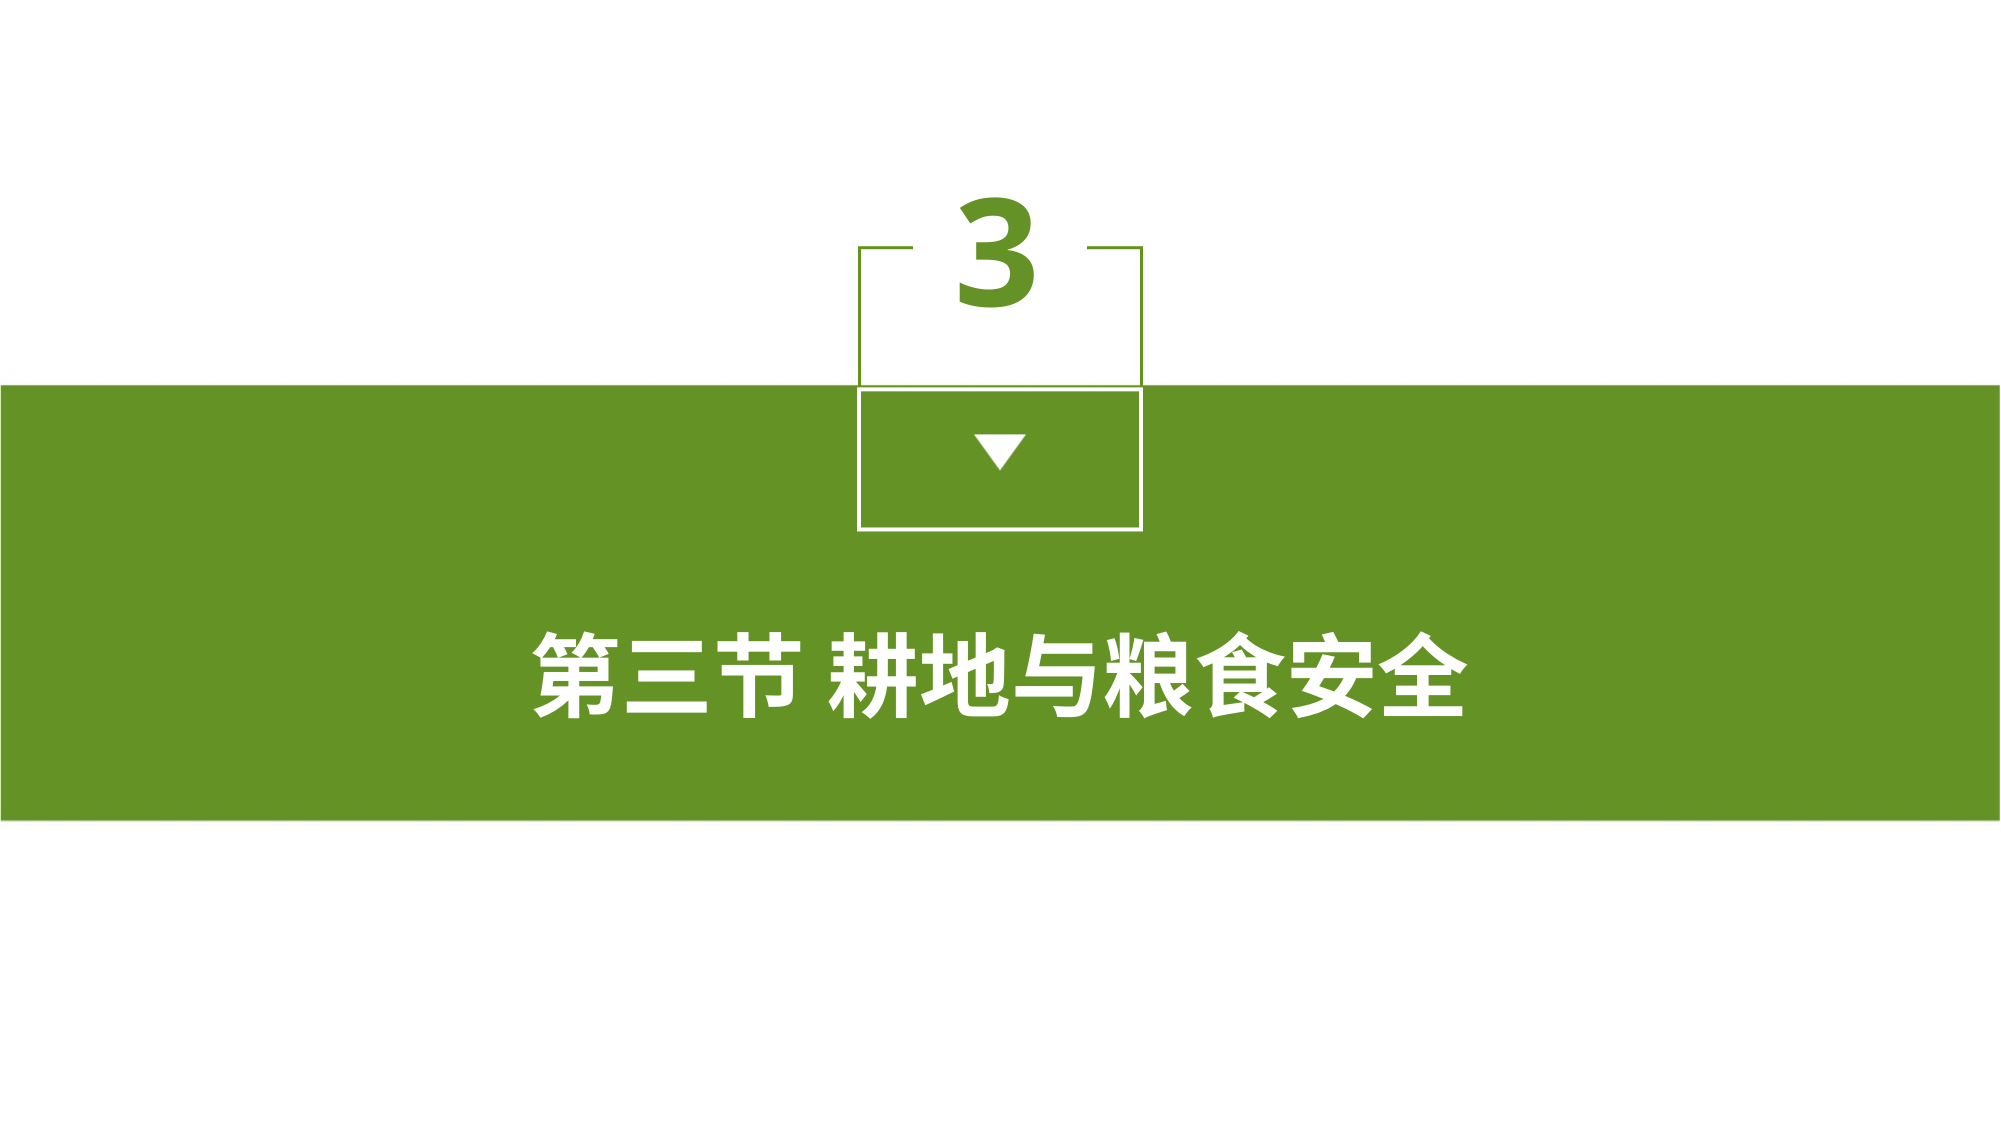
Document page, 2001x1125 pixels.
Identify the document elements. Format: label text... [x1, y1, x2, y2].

text_box 第三节 耕地与粮食安全 [0, 608, 2000, 735]
picture [0, 735, 2000, 1125]
text_box 3 [865, 148, 1130, 345]
picture [0, 0, 2000, 608]
